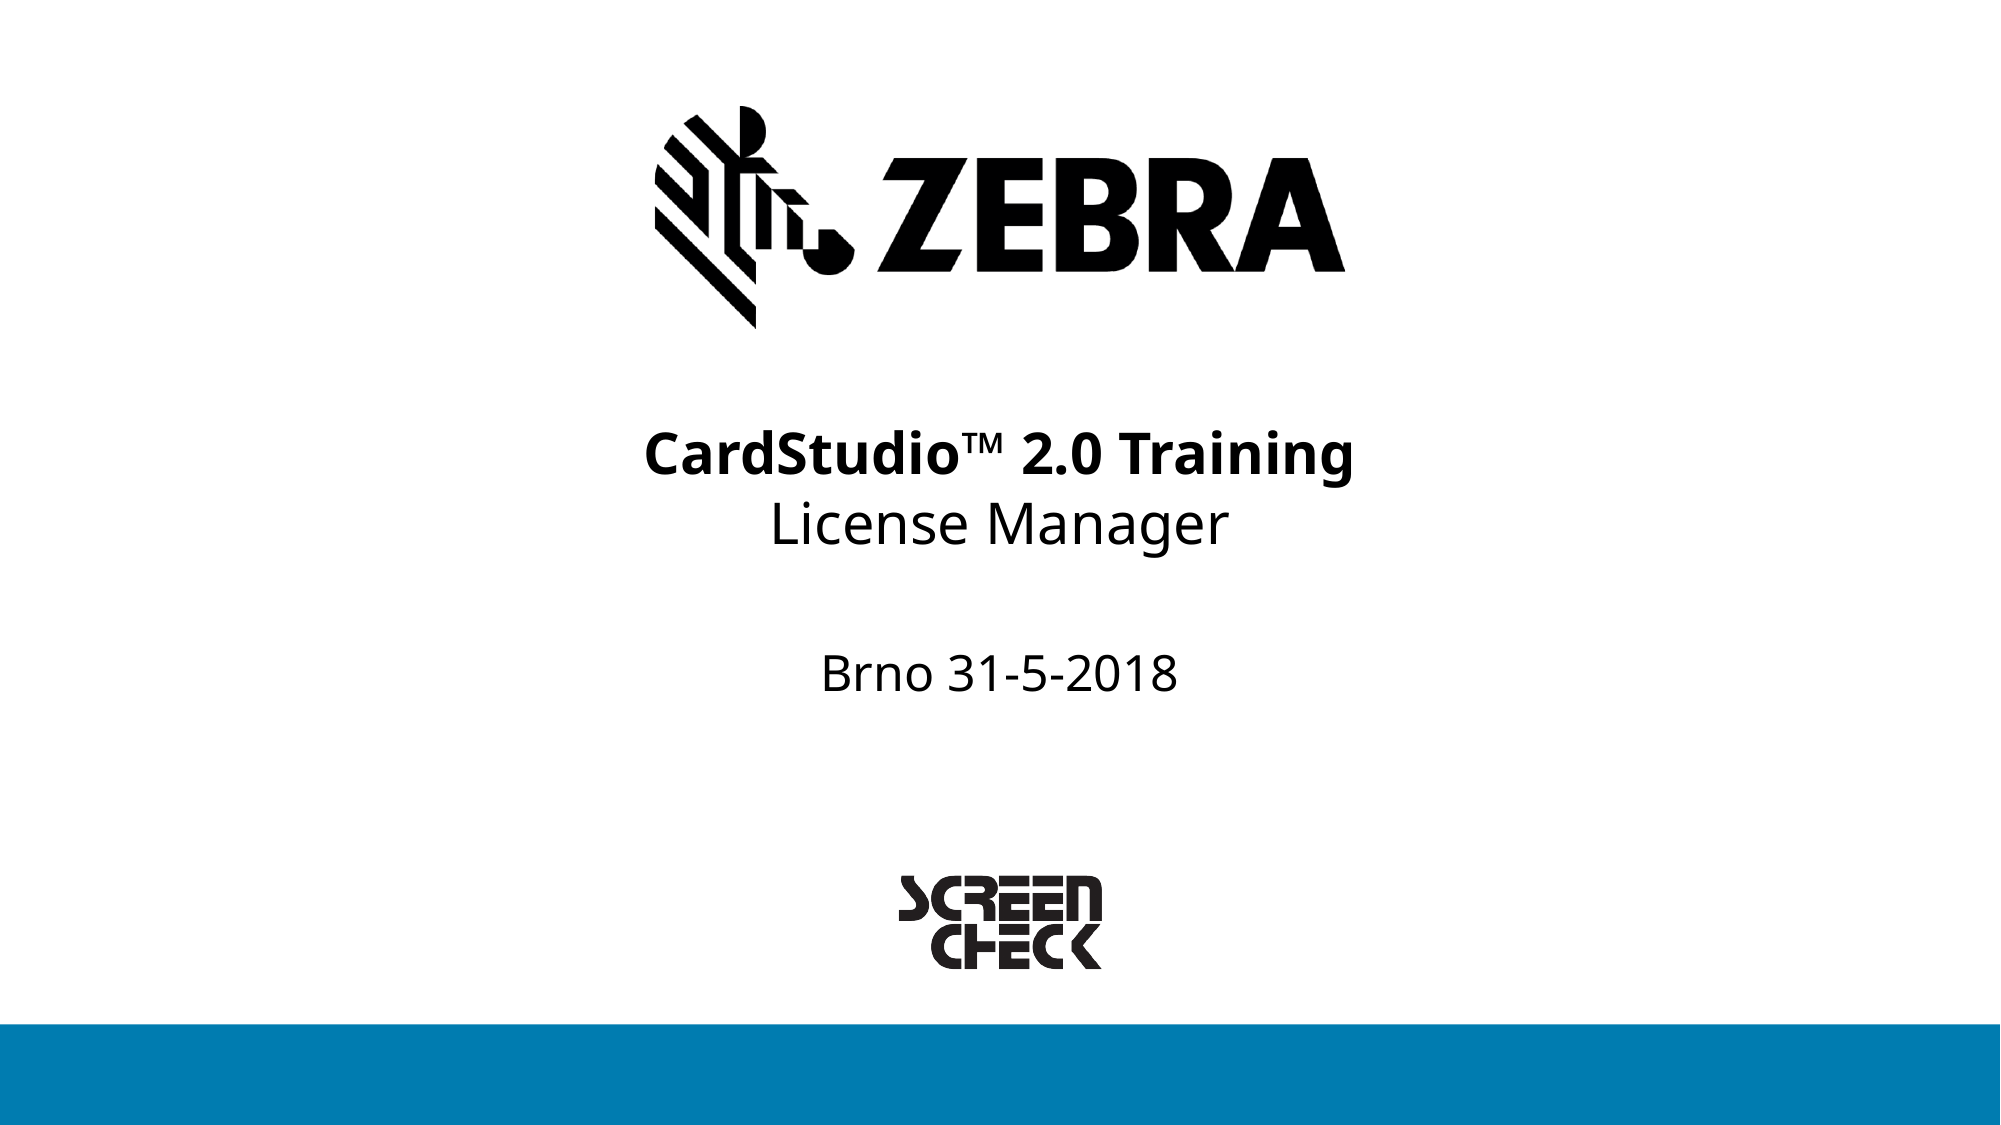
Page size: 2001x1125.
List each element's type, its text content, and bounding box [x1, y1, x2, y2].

picture [897, 819, 1103, 1024]
subtitle Brno 31-5-2018 [249, 641, 1750, 721]
title CardStudio™ 2.0 Training License Manager [117, 339, 1883, 634]
picture [635, 0, 1365, 339]
